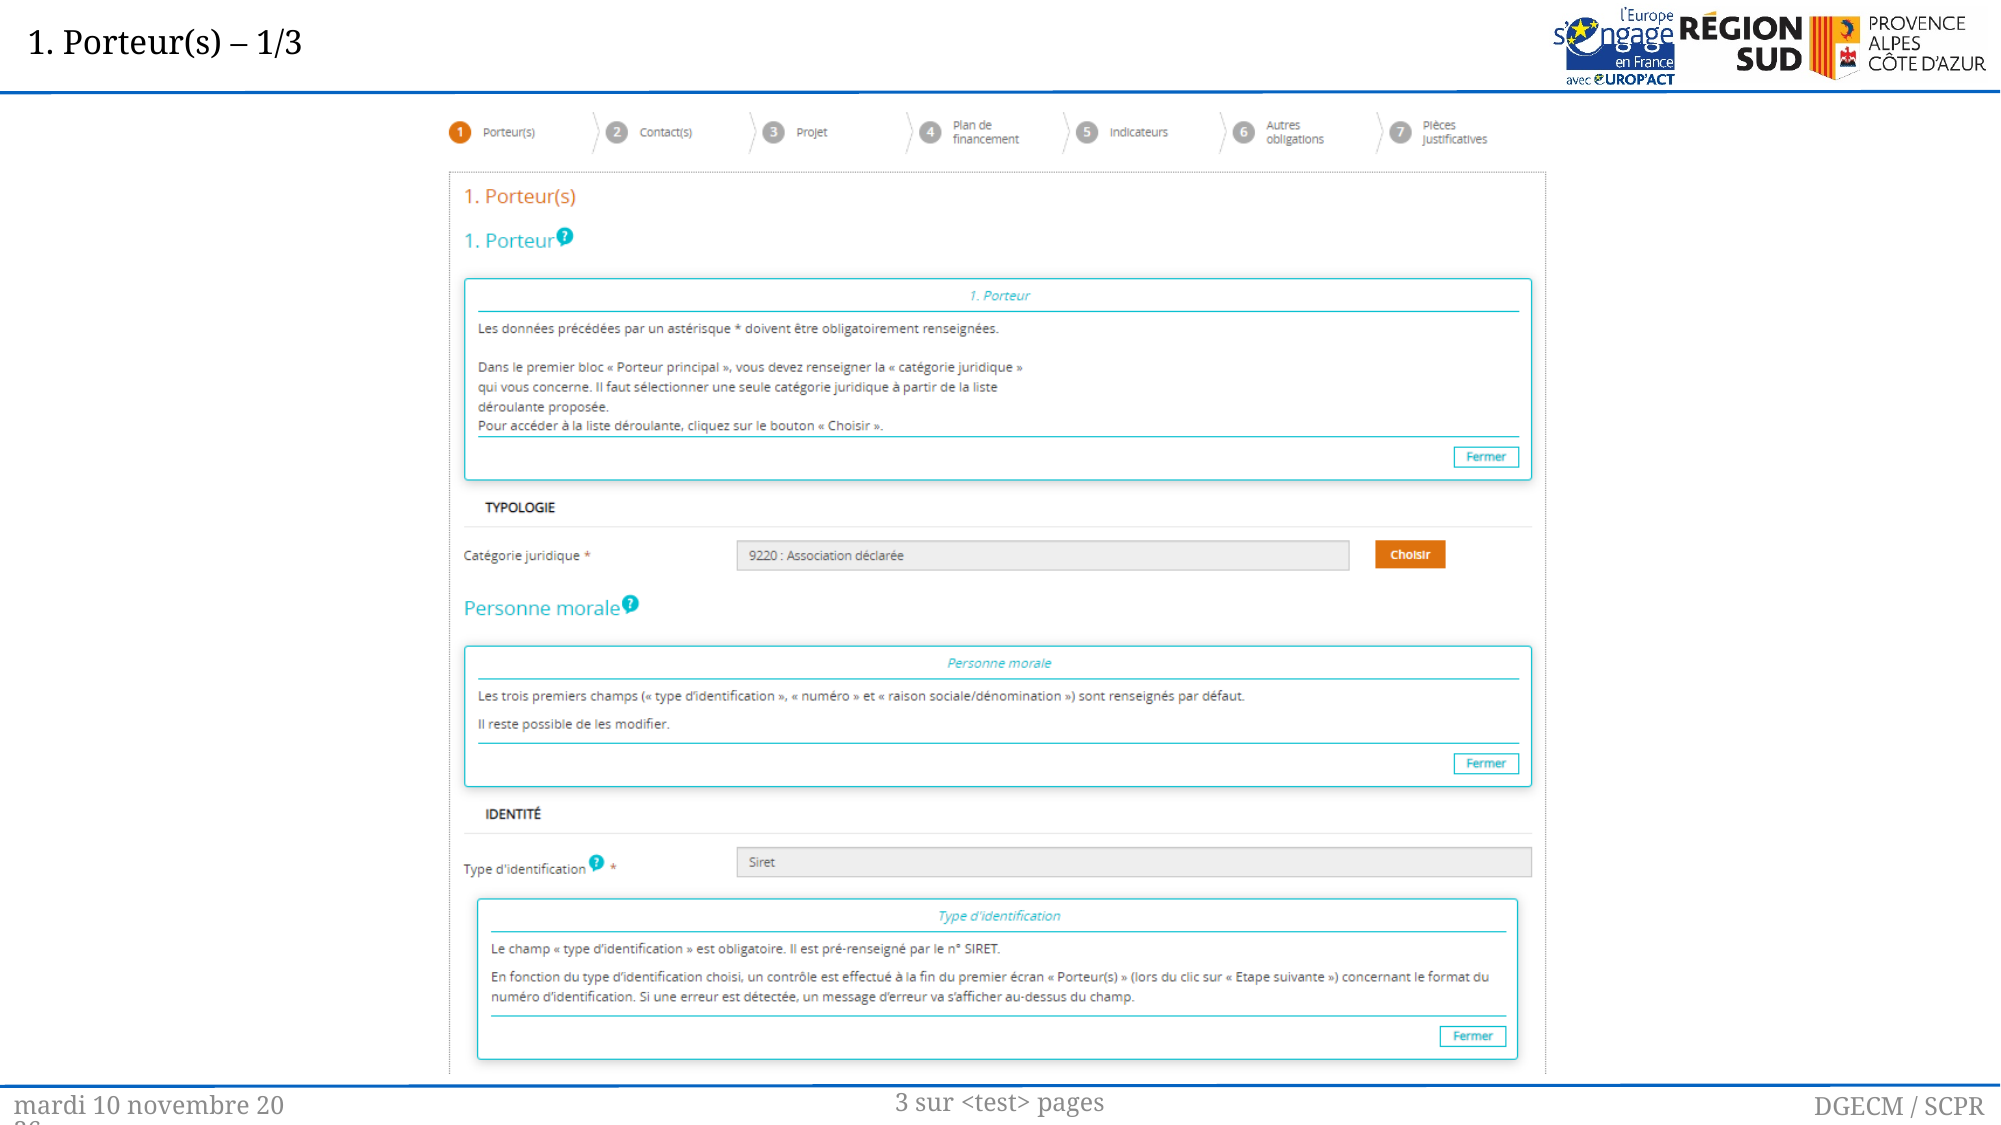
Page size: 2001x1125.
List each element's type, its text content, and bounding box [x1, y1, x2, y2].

title 1. Porteur(s) – 1/3 [12, 17, 1550, 71]
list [442, 112, 1558, 1074]
picture [1549, 3, 1988, 89]
